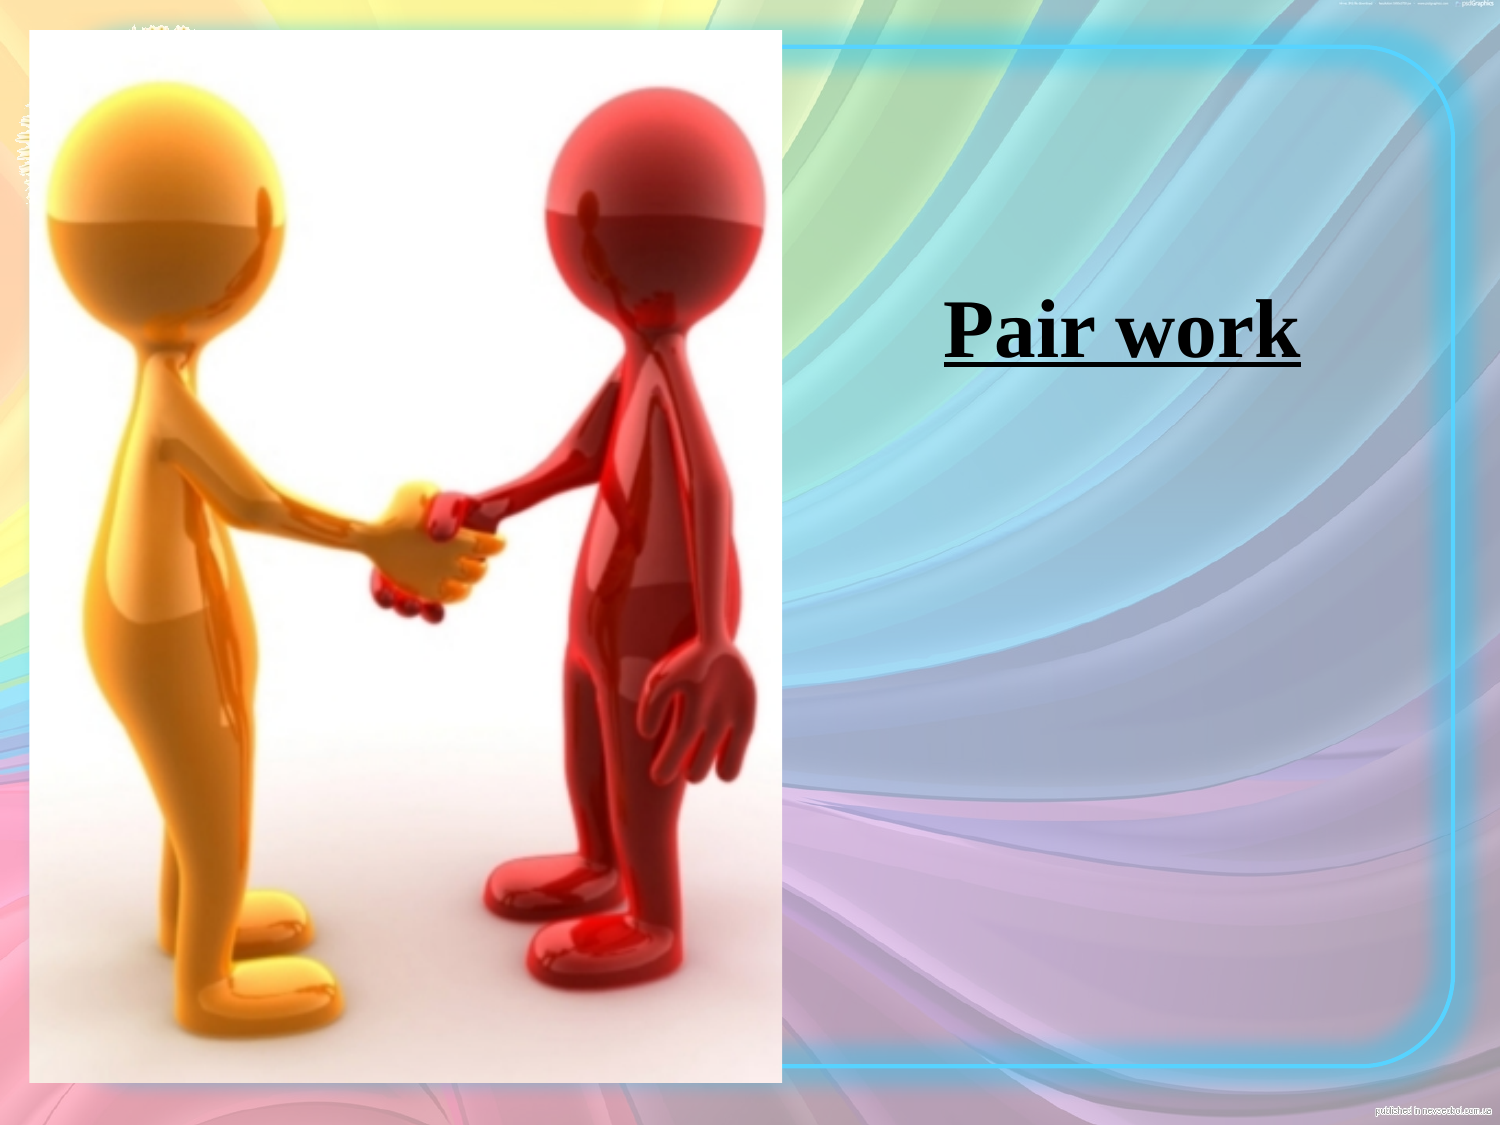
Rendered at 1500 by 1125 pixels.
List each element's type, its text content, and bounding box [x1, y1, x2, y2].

picture [11, 11, 783, 1083]
text_box Pair work [929, 267, 1316, 382]
